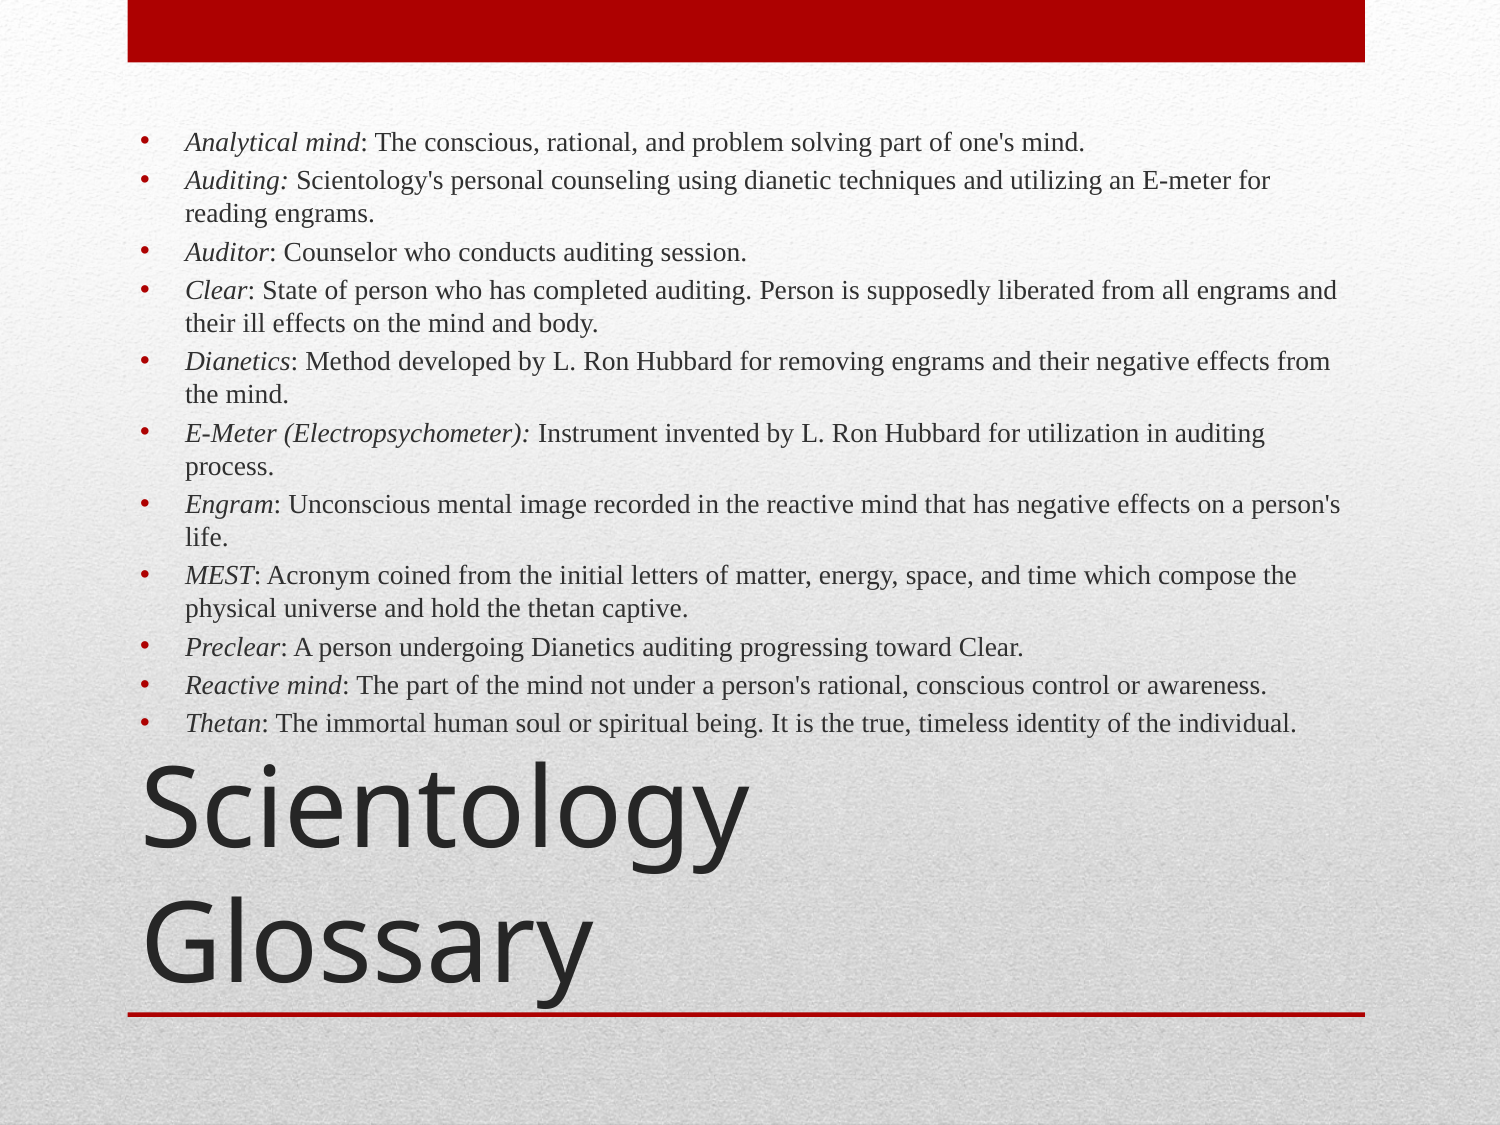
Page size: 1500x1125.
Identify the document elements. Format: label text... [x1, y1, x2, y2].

list Analytical mind: The conscious, rational, and problem solving part of one's mind. Auditing: Scientology's personal counseling using dianetic techniques and utilizing an E-meter for reading engrams. Auditor: Counselor who conducts auditing session. Clear: State of person who has completed auditing. Person is supposedly liberated from all engrams and their ill effects on the mind and body. Dianetics: Method developed by L. Ron Hubbard for removing engrams and their negative effects from the mind. E-Meter (Electropsychometer): Instrument invented by L. Ron Hubbard for utilization in auditing process. Engram: Unconscious mental image recorded in the reactive mind that has negative effects on a person's life. MEST: Acronym coined from the initial letters of matter, energy, space, and time which compose the physical universe and hold the thetan captive. Preclear: A person undergoing Dianetics auditing progressing toward Clear. Reactive mind: The part of the mind not under a person's rational, conscious control or awareness. Thetan: The immortal human soul or spiritual being. It is the true, timeless identity of the individual. [125, 112, 1363, 750]
title Scientology Glossary [125, 750, 1238, 1013]
